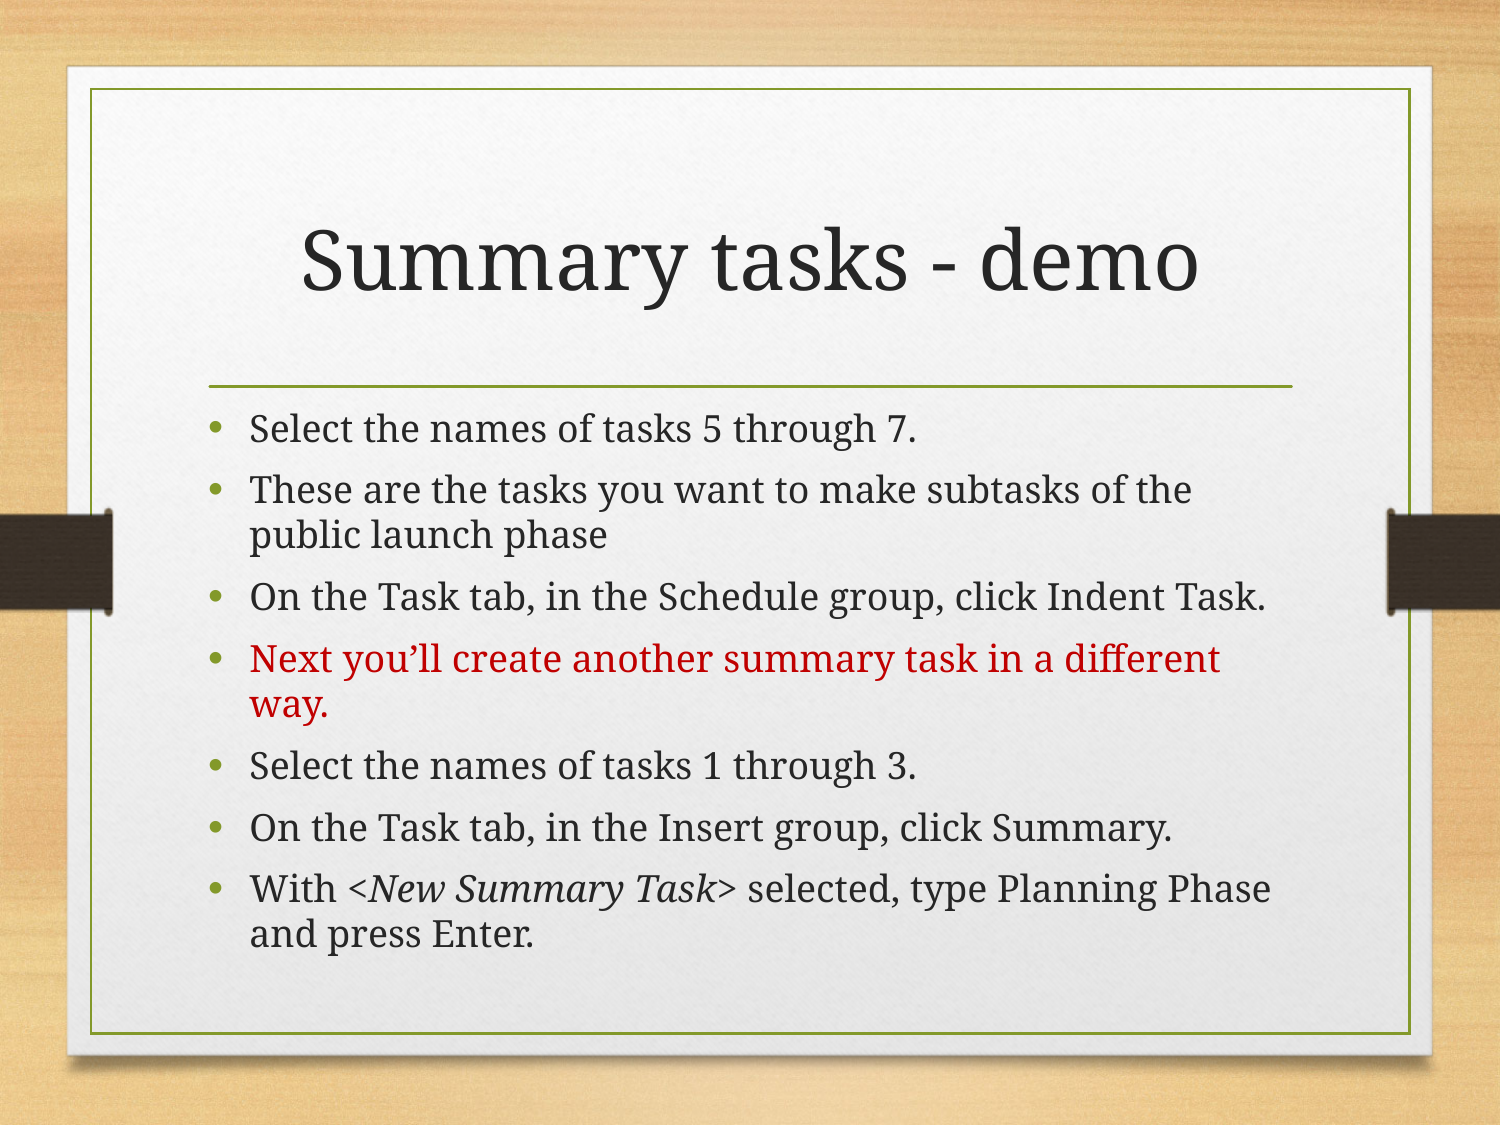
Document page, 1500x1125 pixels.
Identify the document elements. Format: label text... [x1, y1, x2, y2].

list Select the names of tasks 5 through 7. These are the tasks you want to make subtasks of the public launch phase On the Task tab, in the Schedule group, click Indent Task. Next you’ll create another summary task in a different way. Select the names of tasks 1 through 3. On the Task tab, in the Insert group, click Summary. With <New Summary Task> selected, type Planning Phase and press Enter. [193, 335, 1309, 974]
title Summary tasks - demo [193, 150, 1309, 335]
picture [0, 0, 1500, 1125]
